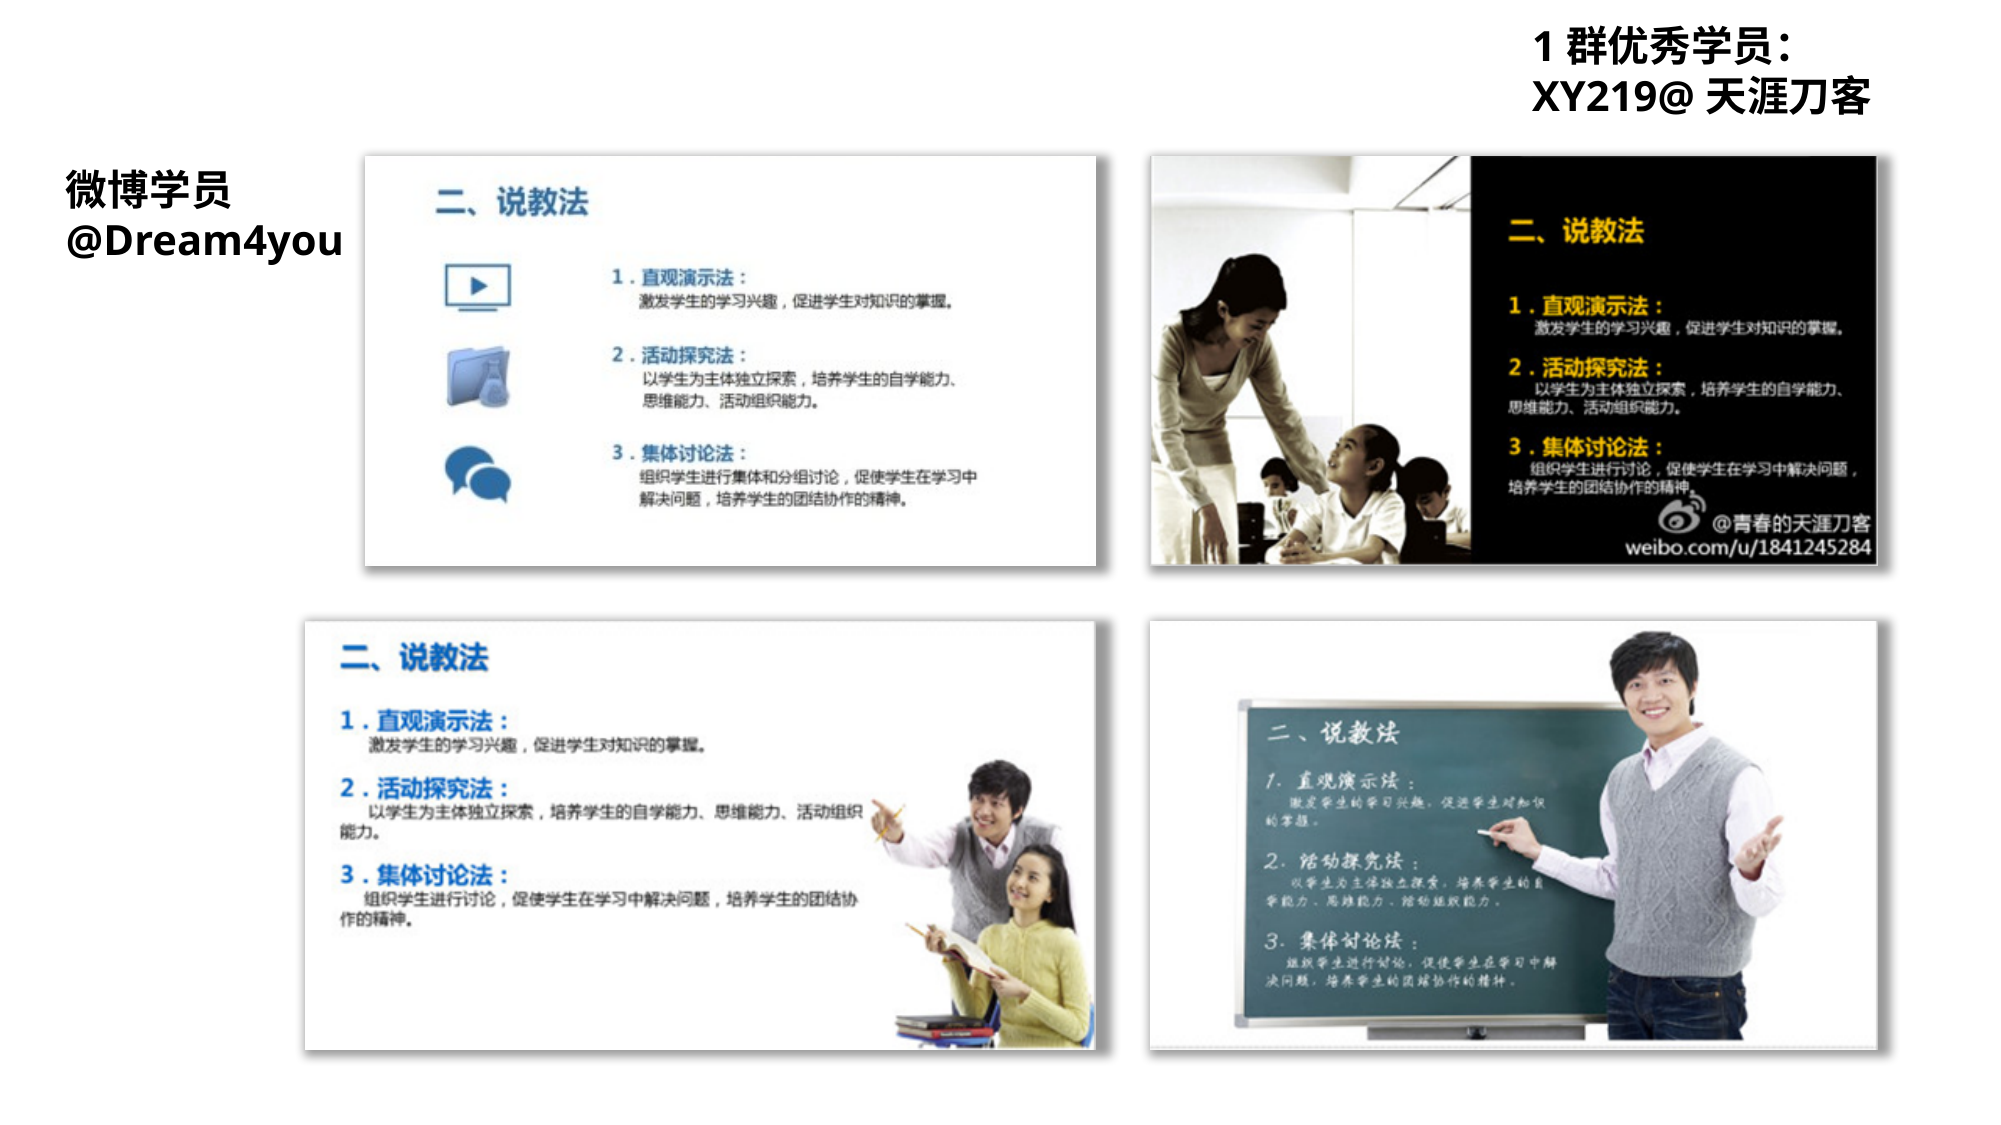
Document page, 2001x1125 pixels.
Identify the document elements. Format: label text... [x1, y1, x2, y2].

text_box 1群优秀学员： XY219@天涯刀客 [1517, 12, 1888, 128]
picture [1150, 621, 1878, 1050]
text_box 微博学员 @Dream4you [51, 156, 360, 272]
picture [364, 156, 1096, 566]
picture [1150, 156, 1878, 566]
picture [305, 621, 1096, 1050]
